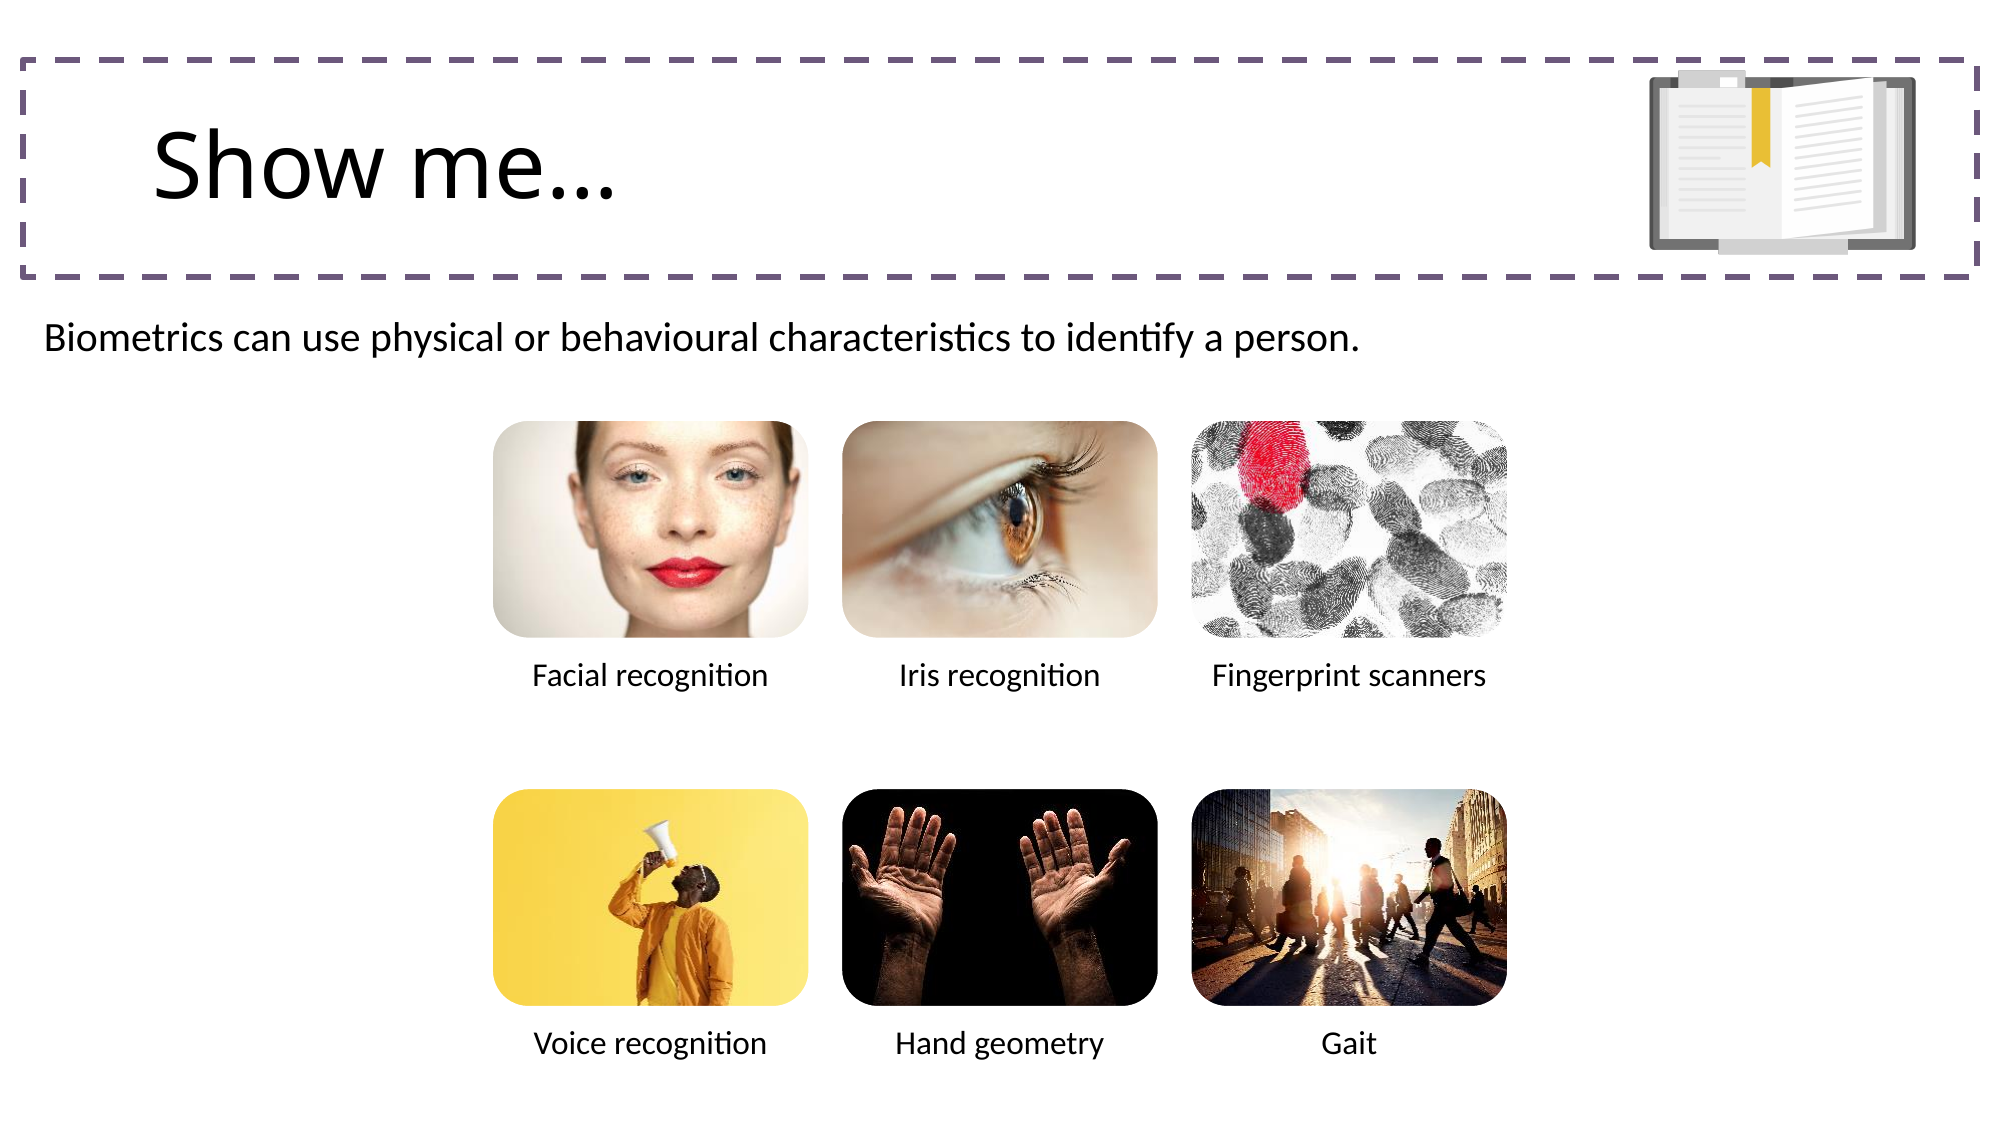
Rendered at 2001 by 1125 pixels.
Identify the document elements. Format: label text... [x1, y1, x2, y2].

picture [1649, 0, 1955, 341]
text_box Biometrics can use physical or behavioural characteristics to identify a person. [28, 302, 1697, 368]
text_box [397, 419, 1603, 1125]
title Show me… [137, 59, 1863, 278]
